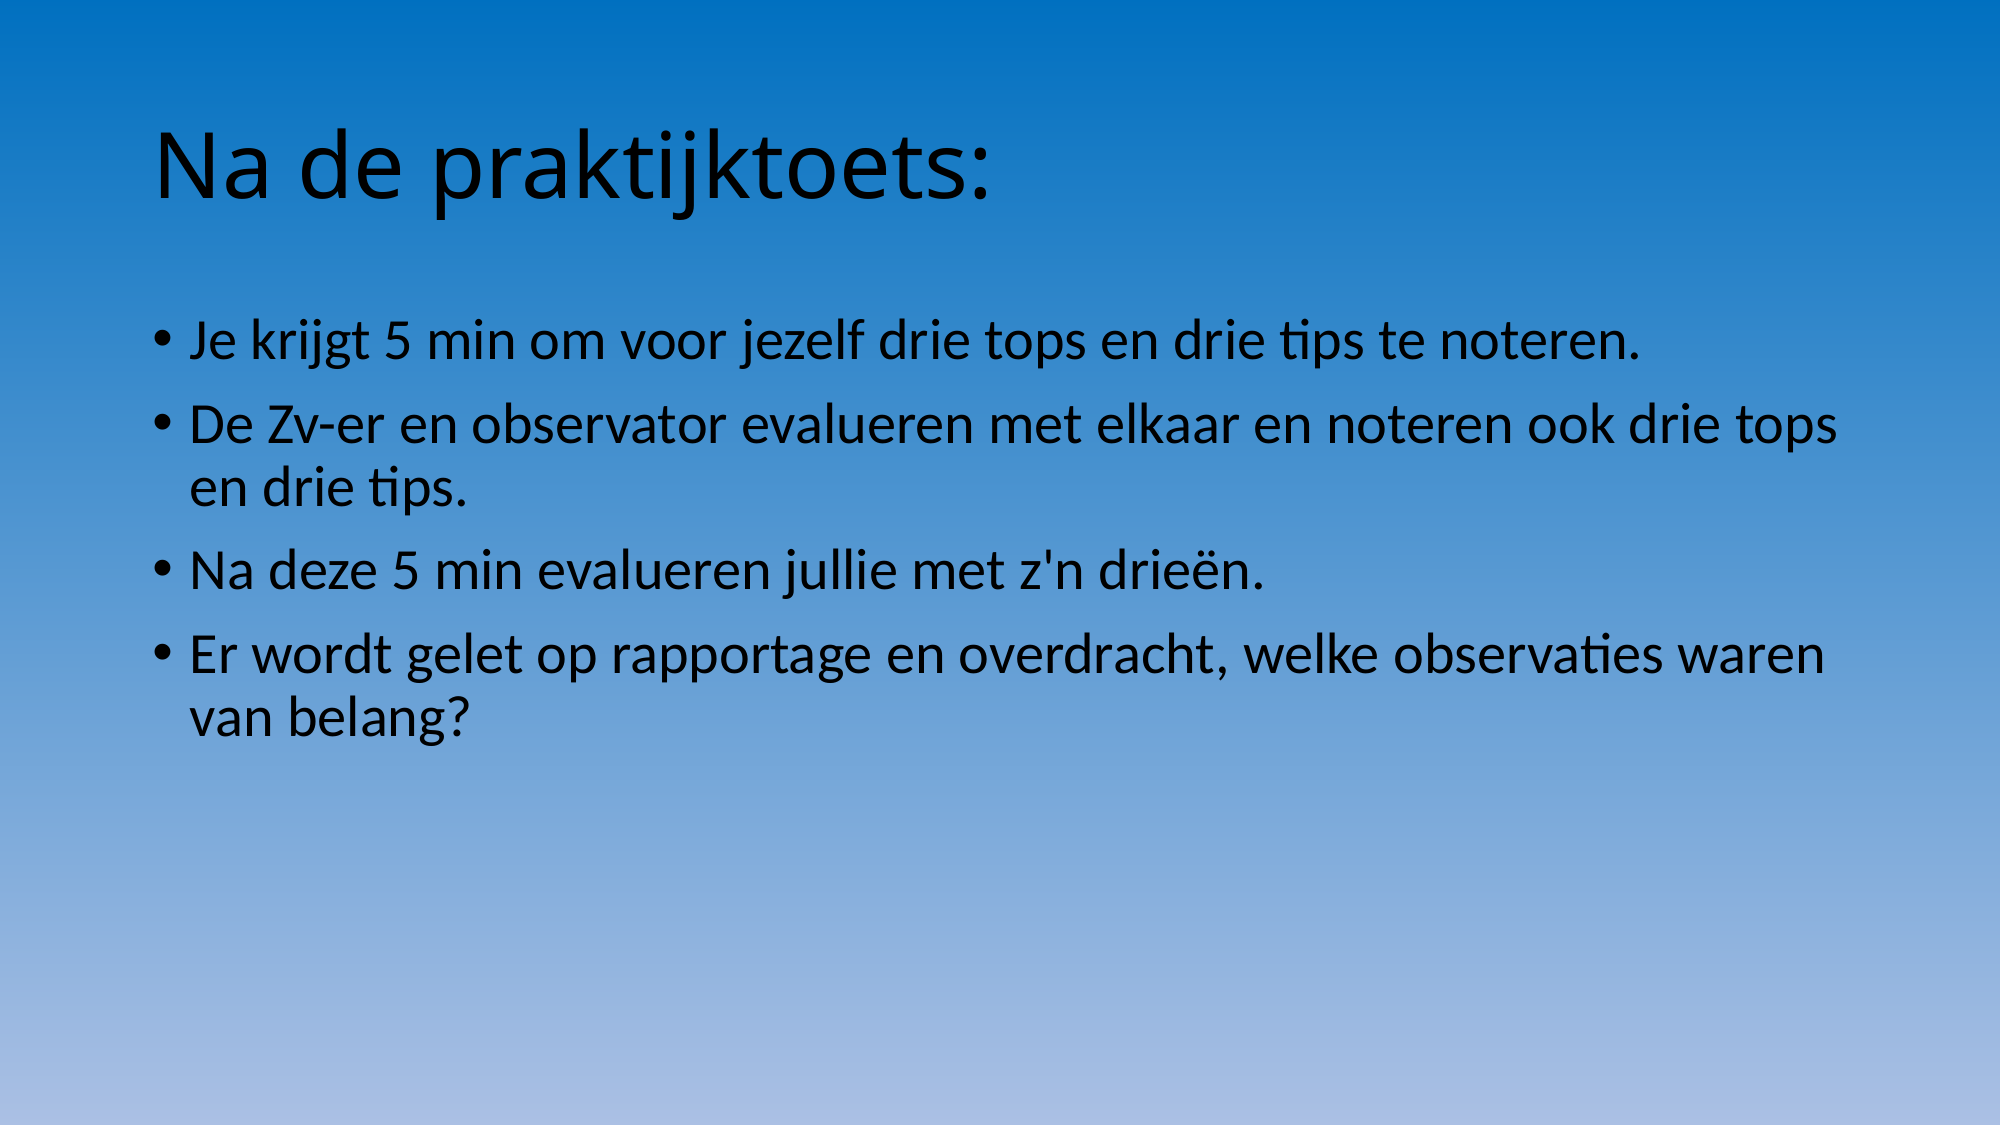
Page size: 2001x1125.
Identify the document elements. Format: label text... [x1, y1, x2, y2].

title Na de praktijktoets: [137, 59, 1863, 278]
list Je krijgt 5 min om voor jezelf drie tops en drie tips te noteren. De Zv-er en observator evalueren met elkaar en noteren ook drie tops en drie tips. Na deze 5 min evalueren jullie met z'n drieën. Er wordt gelet op rapportage en overdracht, welke observaties waren van belang? [137, 301, 1863, 1014]
